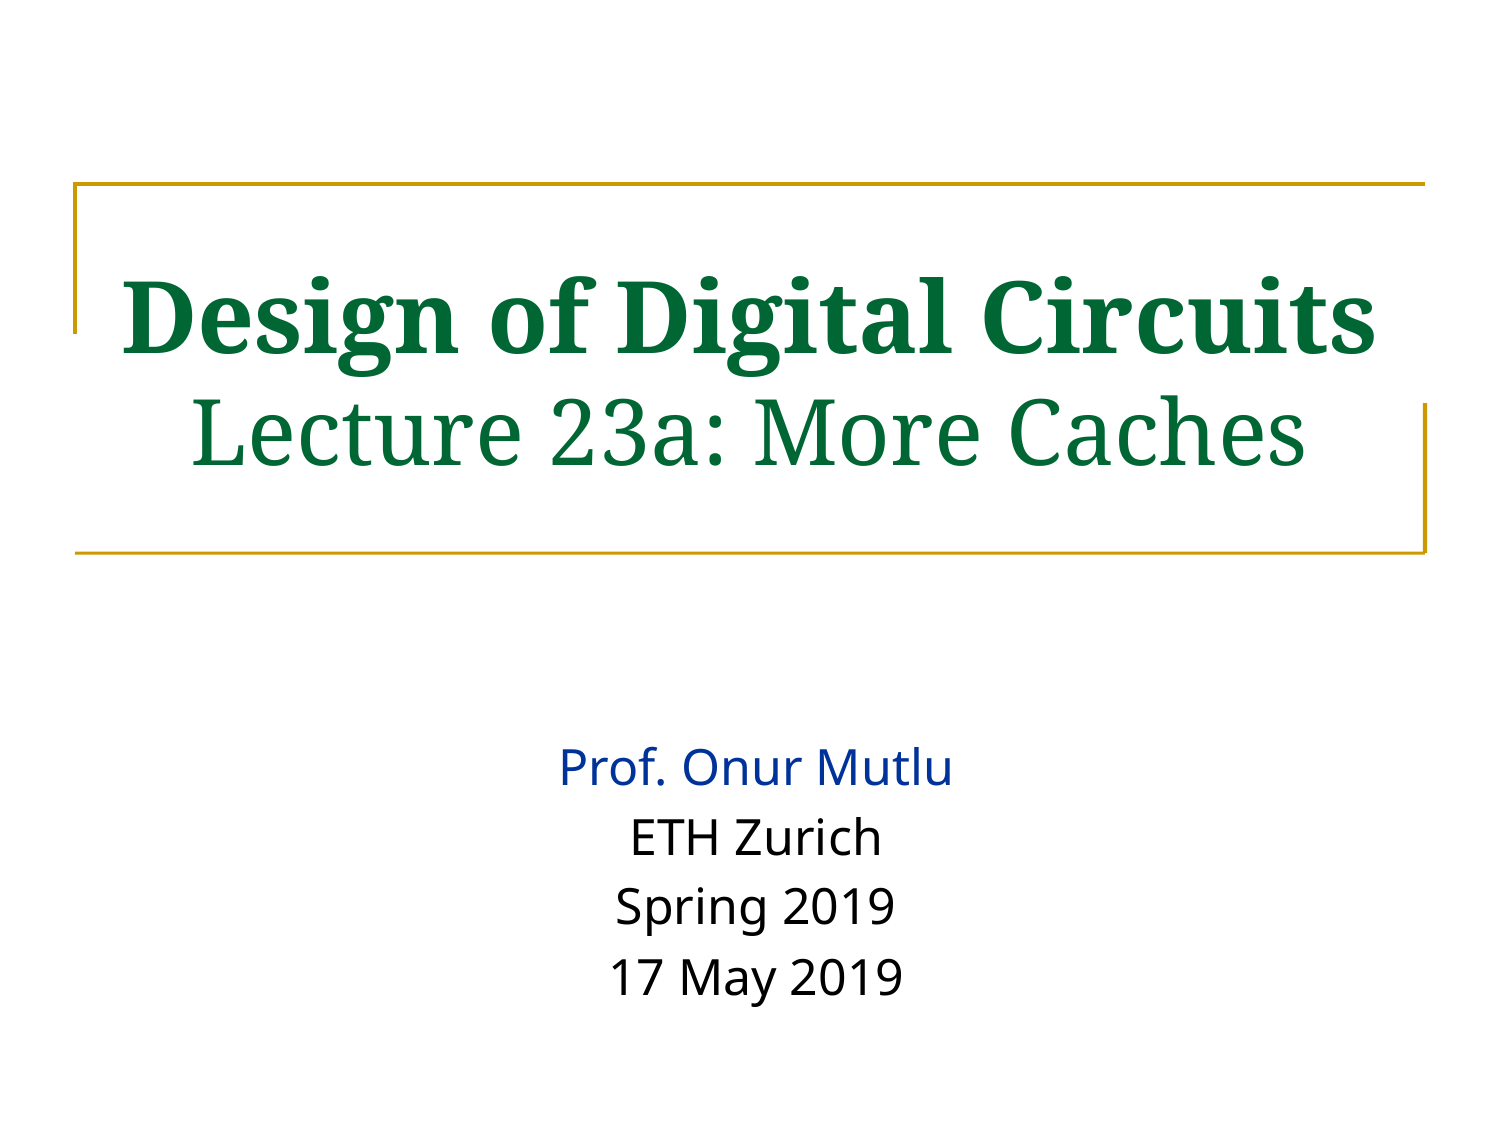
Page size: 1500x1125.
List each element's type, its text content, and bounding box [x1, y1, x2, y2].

title Design of Digital Circuits Lecture 23a: More Caches [75, 187, 1425, 550]
subtitle Prof. Onur Mutlu ETH Zurich Spring 2019 17 May 2019 [112, 587, 1400, 1064]
